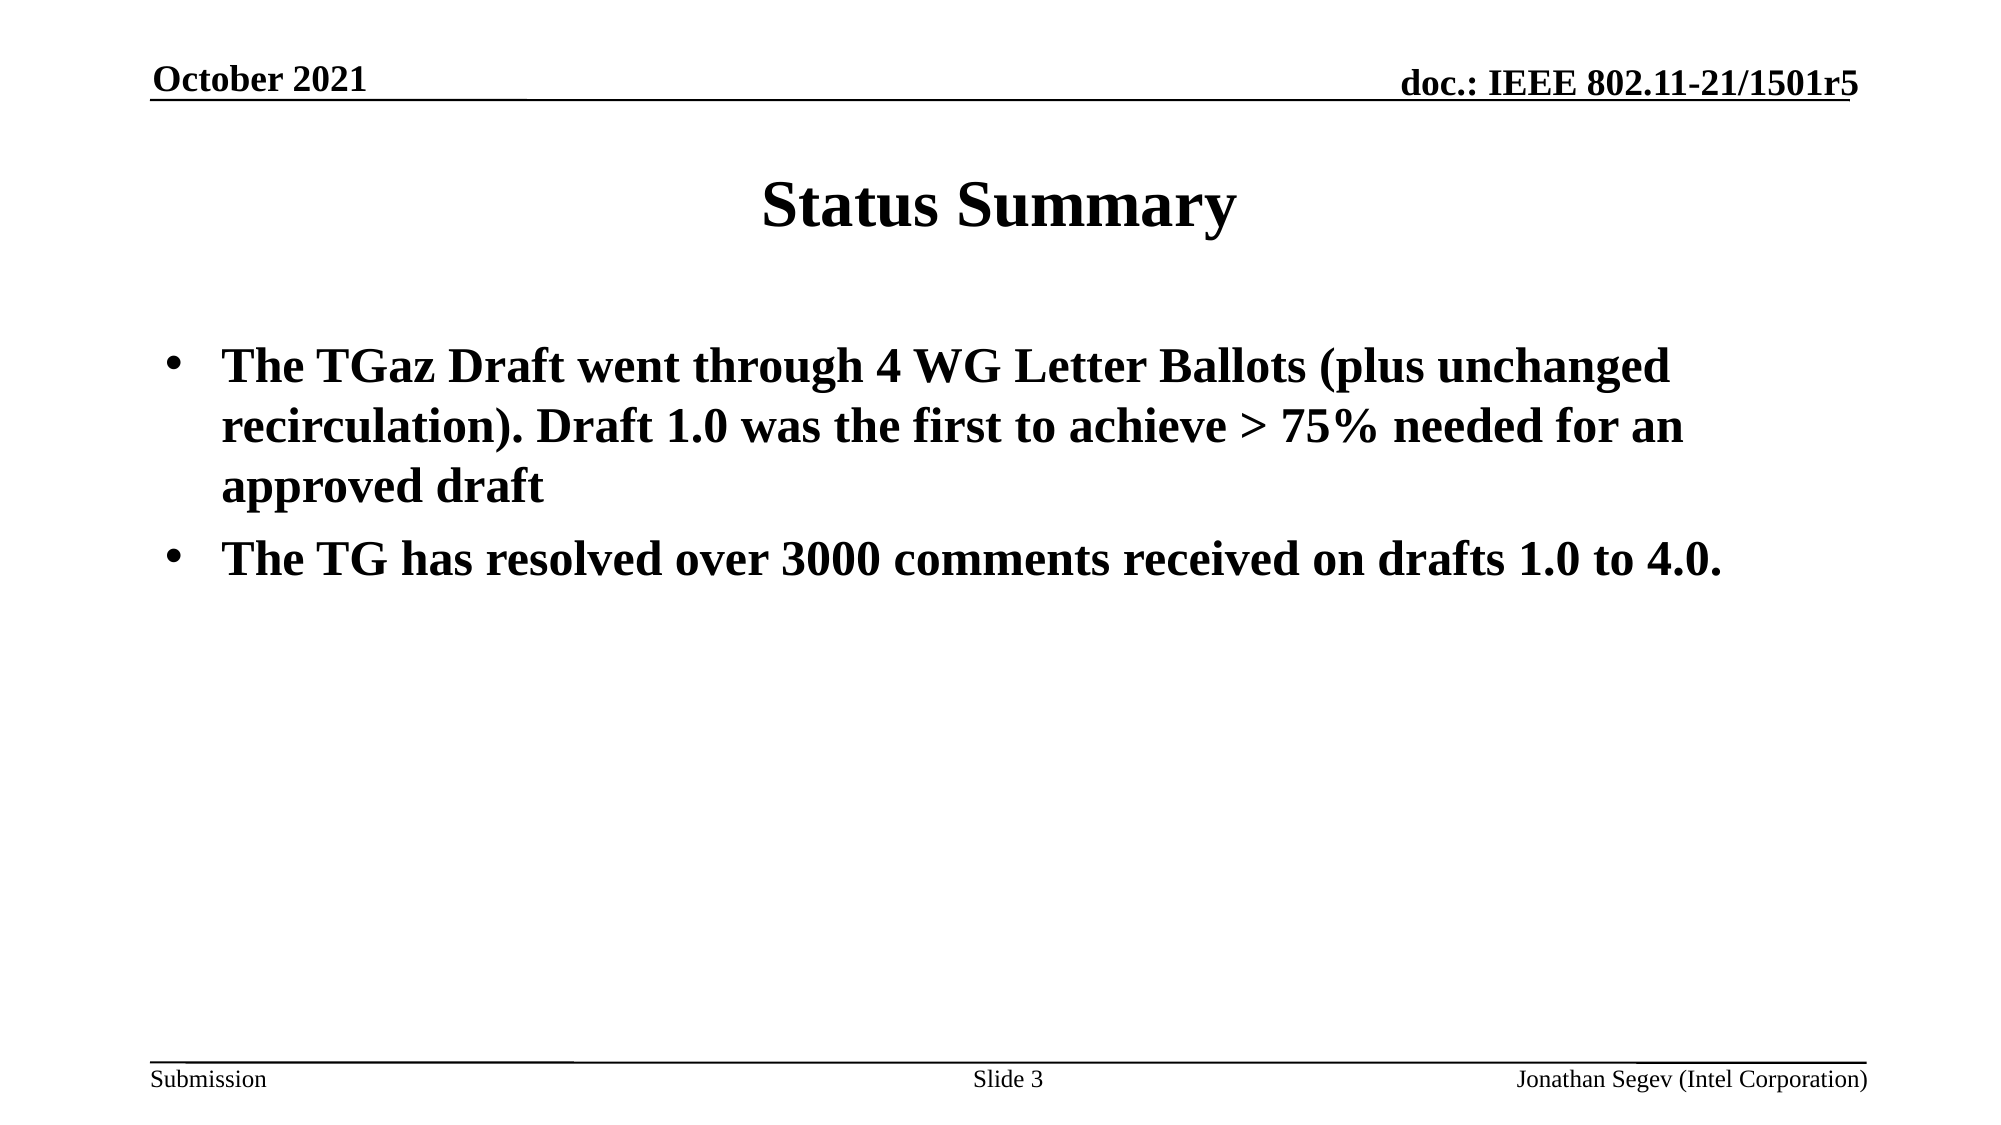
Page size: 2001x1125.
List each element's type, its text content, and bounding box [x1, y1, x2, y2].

footer Jonathan Segev (Intel Corporation) [1171, 1061, 1869, 1093]
slide_number Slide 3 [950, 1061, 1067, 1123]
title Status Summary [149, 112, 1850, 288]
list The TGaz Draft went through 4 WG Letter Ballots (plus unchanged recirculation). Draft 1.0 was the first to achieve > 75% needed for an approved draft The TG has resolved over 3000 comments received on drafts 1.0 to 4.0. [149, 324, 1850, 1000]
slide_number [152, 54, 563, 100]
